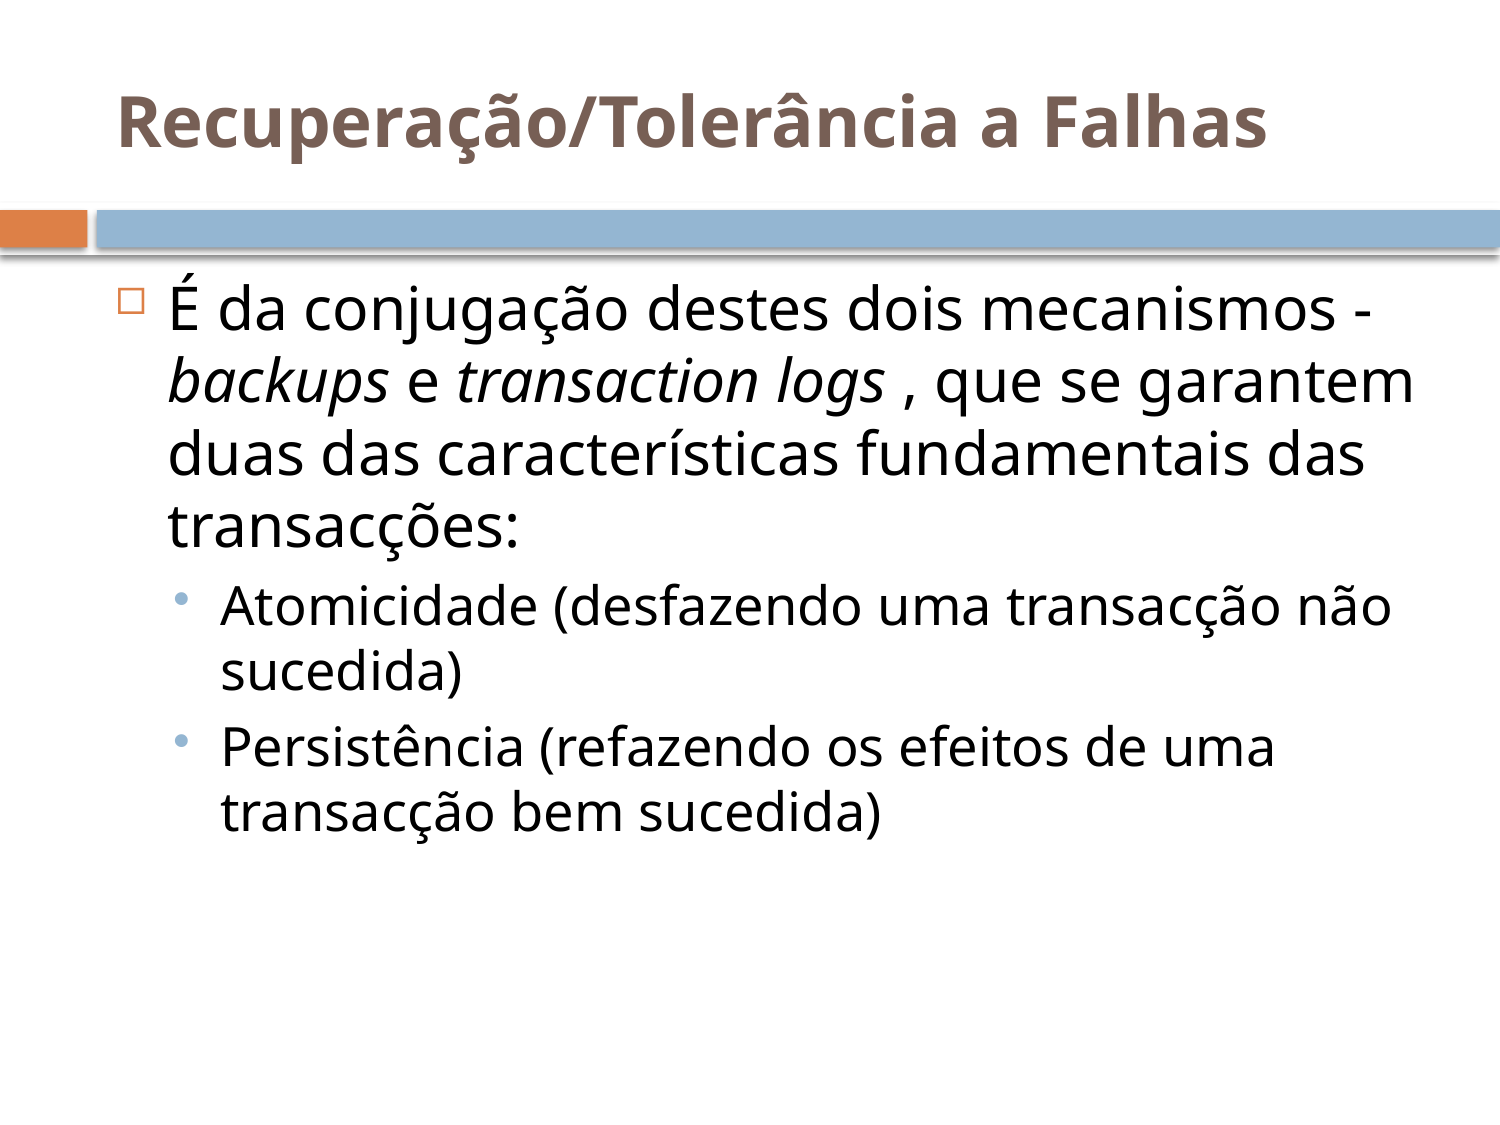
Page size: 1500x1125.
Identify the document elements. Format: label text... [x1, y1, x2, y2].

title Recuperação/Tolerância a Falhas [100, 37, 1438, 200]
list É da conjugação destes dois mecanismos - backups e transaction logs , que se garantem duas das características fundamentais das transacções: Atomicidade (desfazendo uma transacção não sucedida) Persistência (refazendo os efeitos de uma transacção bem sucedida) [100, 262, 1438, 1005]
